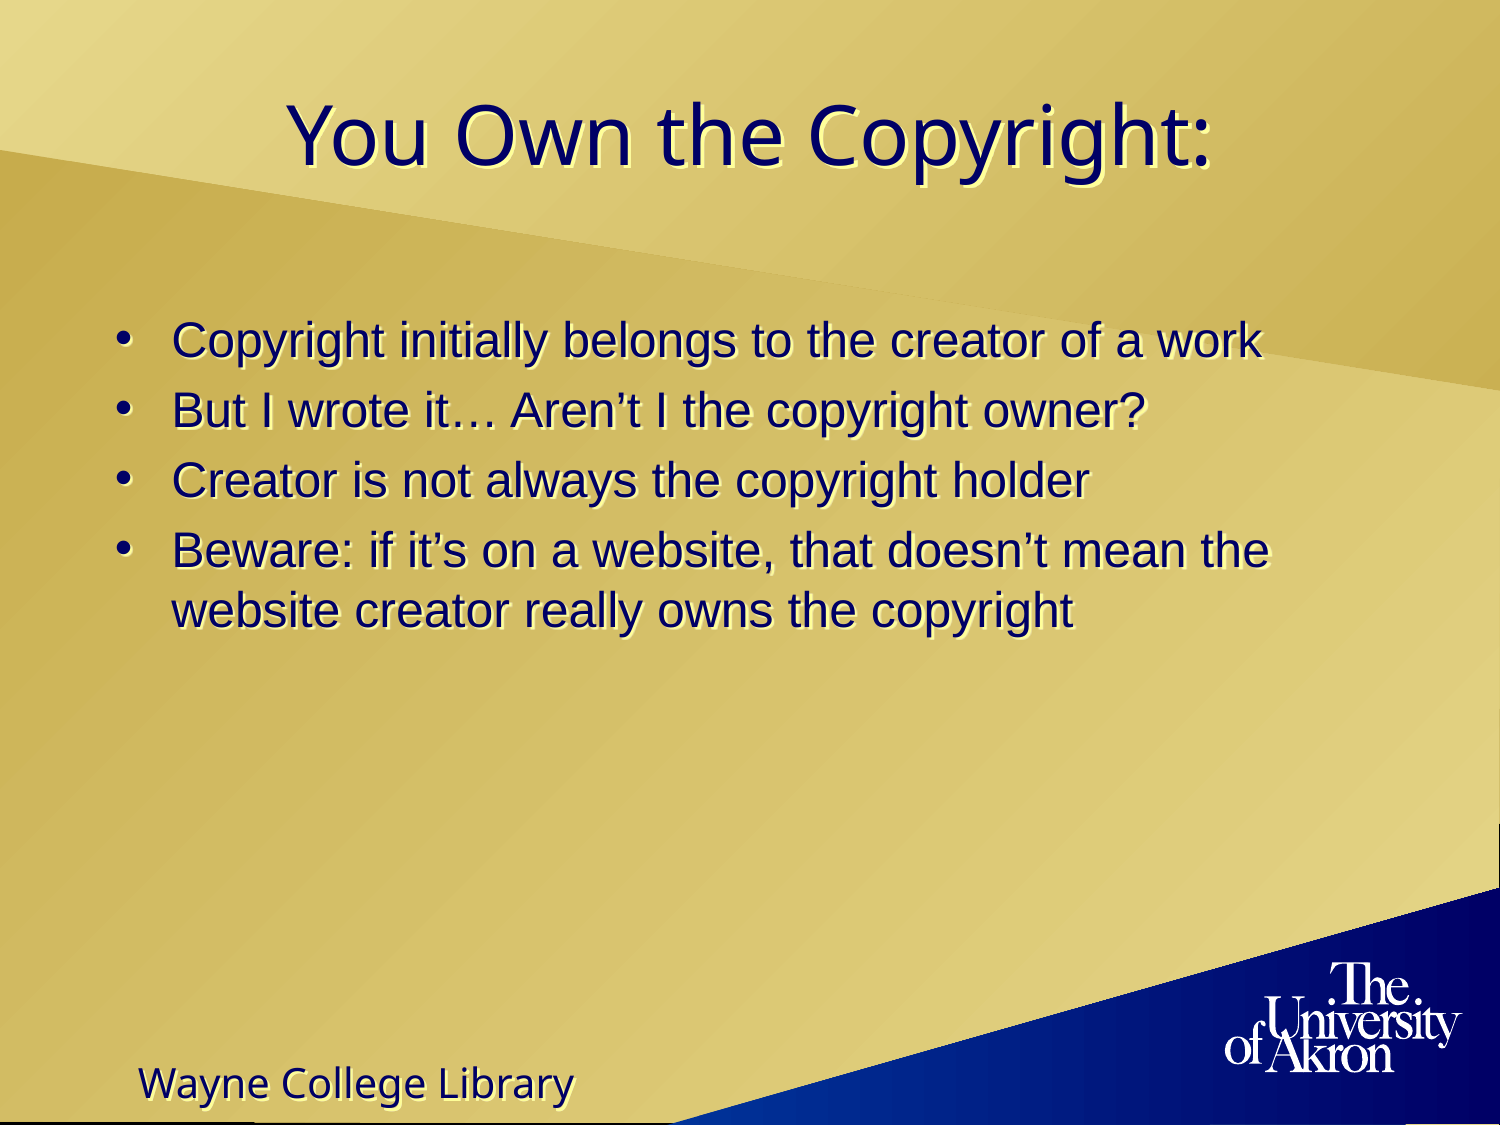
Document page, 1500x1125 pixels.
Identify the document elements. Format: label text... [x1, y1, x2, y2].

title You Own the Copyright: [0, 74, 1500, 213]
list Copyright initially belongs to the creator of a work But I wrote it… Aren’t I the copyright owner? Creator is not always the copyright holder Beware: if it’s on a website, that doesn’t mean the website creator really owns the copyright [99, 299, 1438, 913]
text_box Wayne College Library [0, 1049, 713, 1125]
